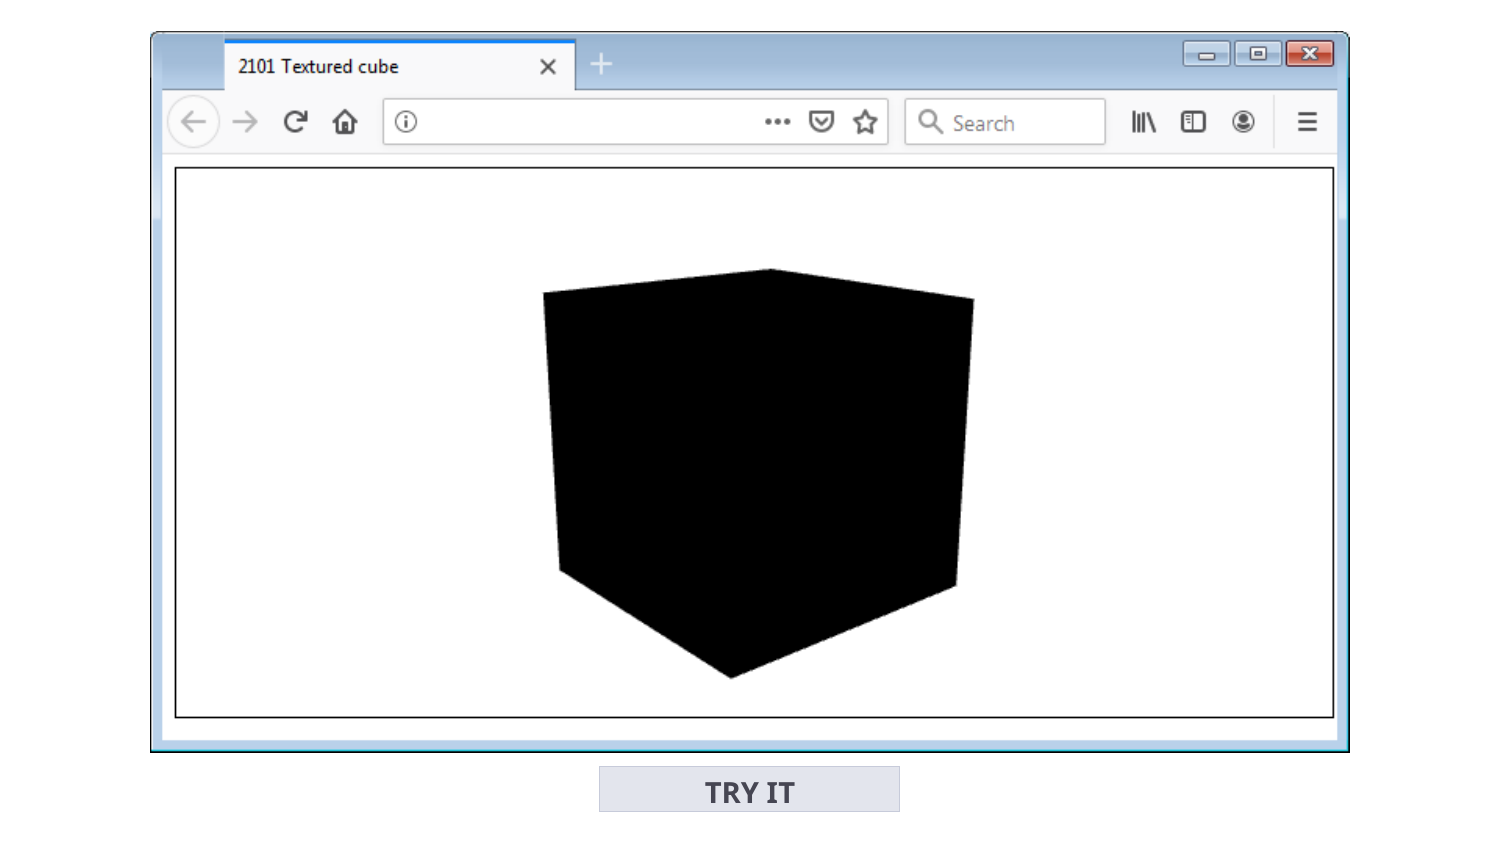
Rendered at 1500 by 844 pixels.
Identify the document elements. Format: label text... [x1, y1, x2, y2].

text_box TRY IT [599, 766, 900, 812]
picture [149, 31, 1351, 753]
